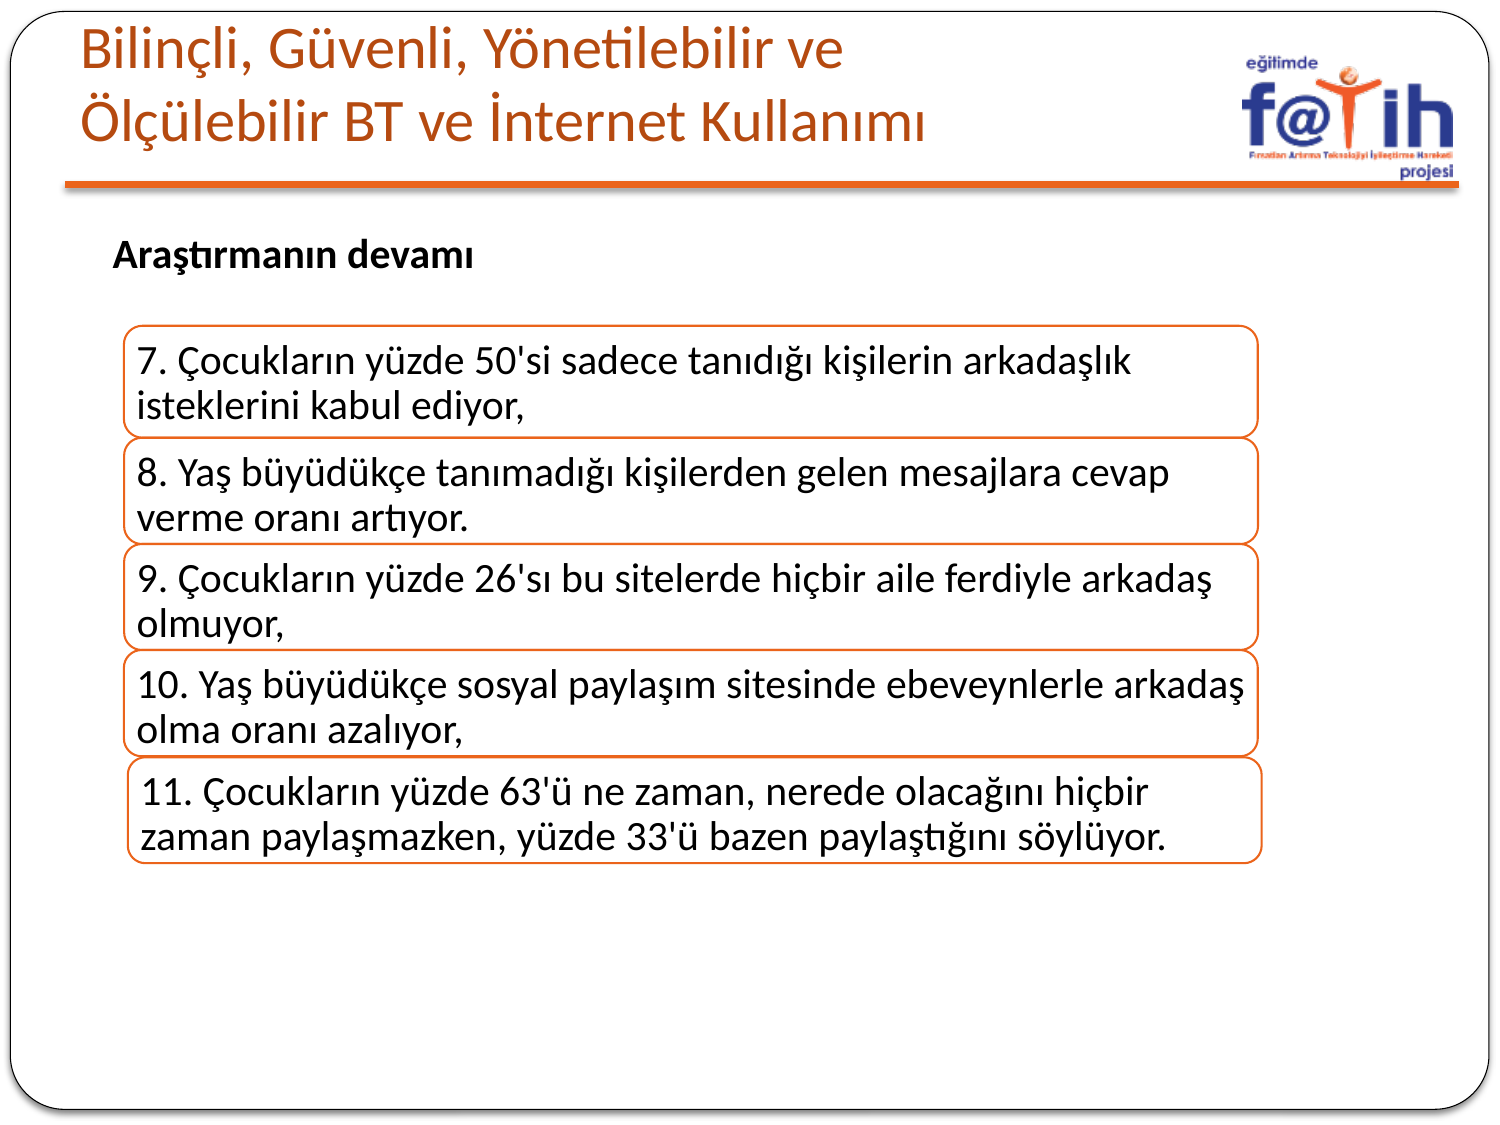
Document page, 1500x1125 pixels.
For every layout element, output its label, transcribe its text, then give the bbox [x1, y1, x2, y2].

picture [1242, 54, 1453, 182]
text_box 10. Yaş büyüdükçe sosyal paylaşım sitesinde ebeveynlerle arkadaş olma oranı azalıyor, [122, 648, 1259, 757]
text_box 7. Çocukların yüzde 50'si sadece tanıdığı kişilerin arkadaşlık isteklerini kabul ediyor, [122, 324, 1259, 438]
title Bilinçli, Güvenli, Yönetilebilir ve Ölçülebilir BT ve İnternet Kullanımı [64, 42, 1081, 169]
text_box 8. Yaş büyüdükçe tanımadığı kişilerden gelen mesajlara cevap verme oranı artıyor. [123, 436, 1260, 544]
text_box Araştırmanın devamı [99, 219, 1236, 292]
text_box 11. Çocukların yüzde 63'ü ne zaman, nerede olacağını hiçbir zaman paylaşmazken, yüzde 33'ü bazen paylaştığını söylüyor. [126, 756, 1263, 865]
text_box 9. Çocukların yüzde 26'sı bu sitelerde hiçbir aile ferdiyle arkadaş olmuyor, [123, 542, 1260, 650]
